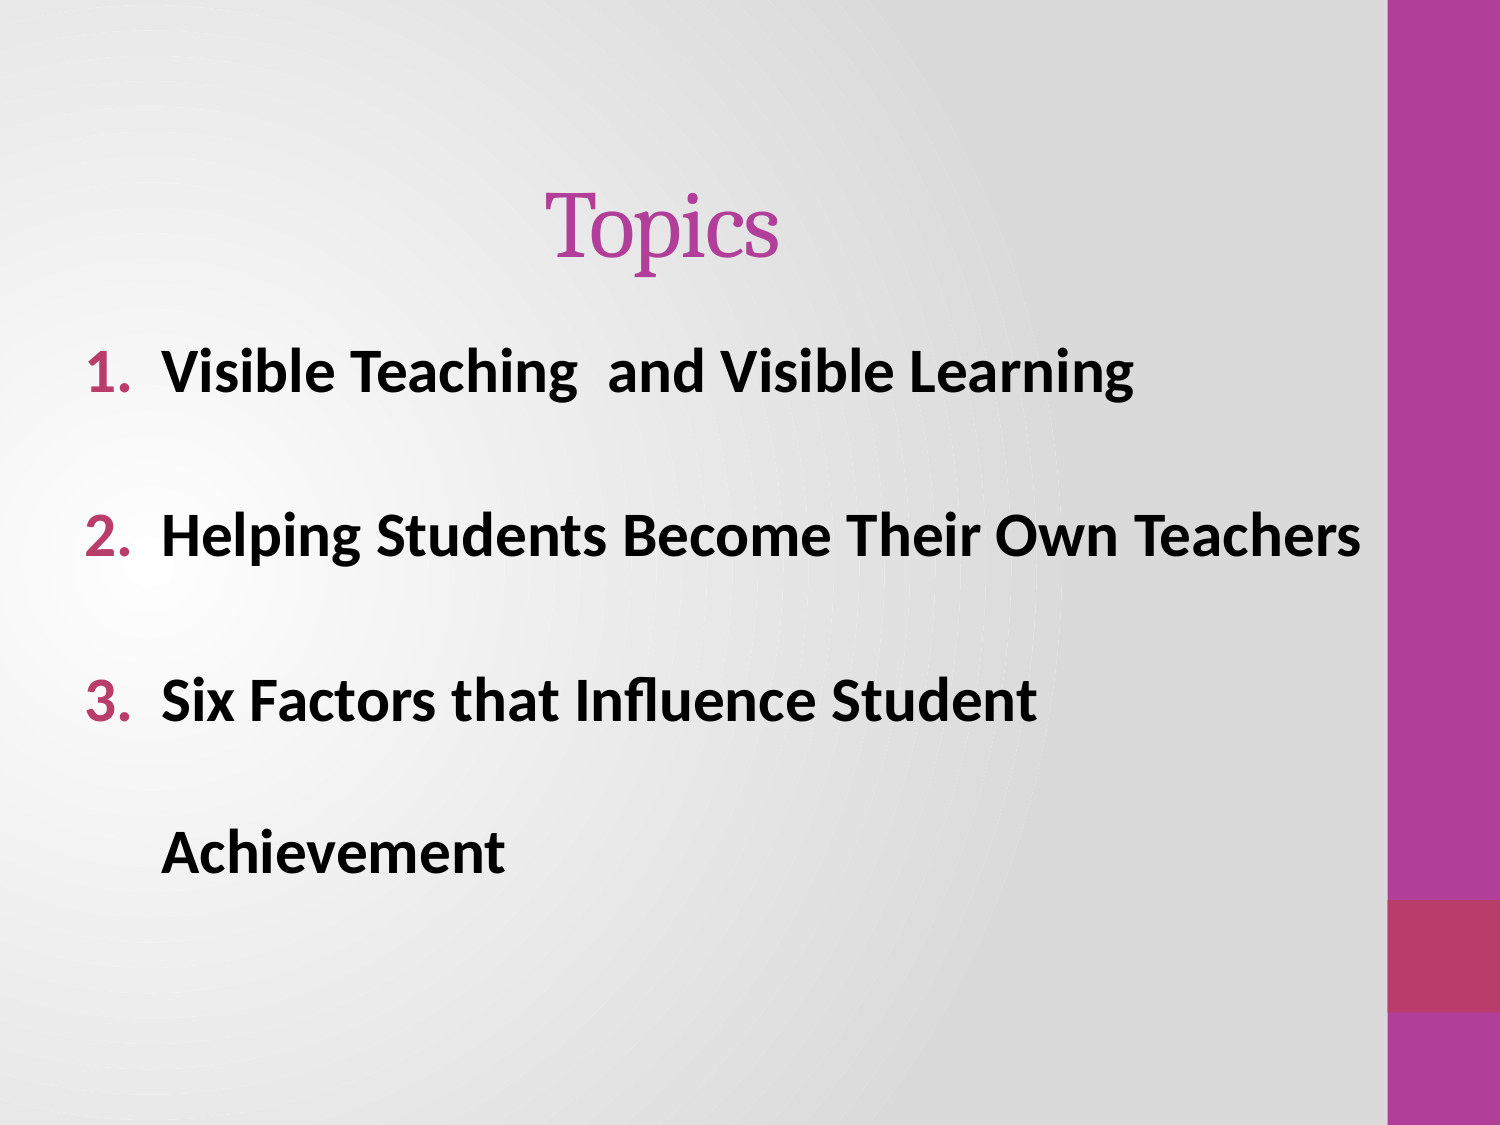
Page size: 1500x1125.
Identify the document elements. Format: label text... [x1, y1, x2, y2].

title Topics [37, 125, 1288, 313]
list Visible Teaching and Visible Learning Helping Students Become Their Own Teachers Six Factors that Influence Student Achievement [50, 200, 1400, 1000]
